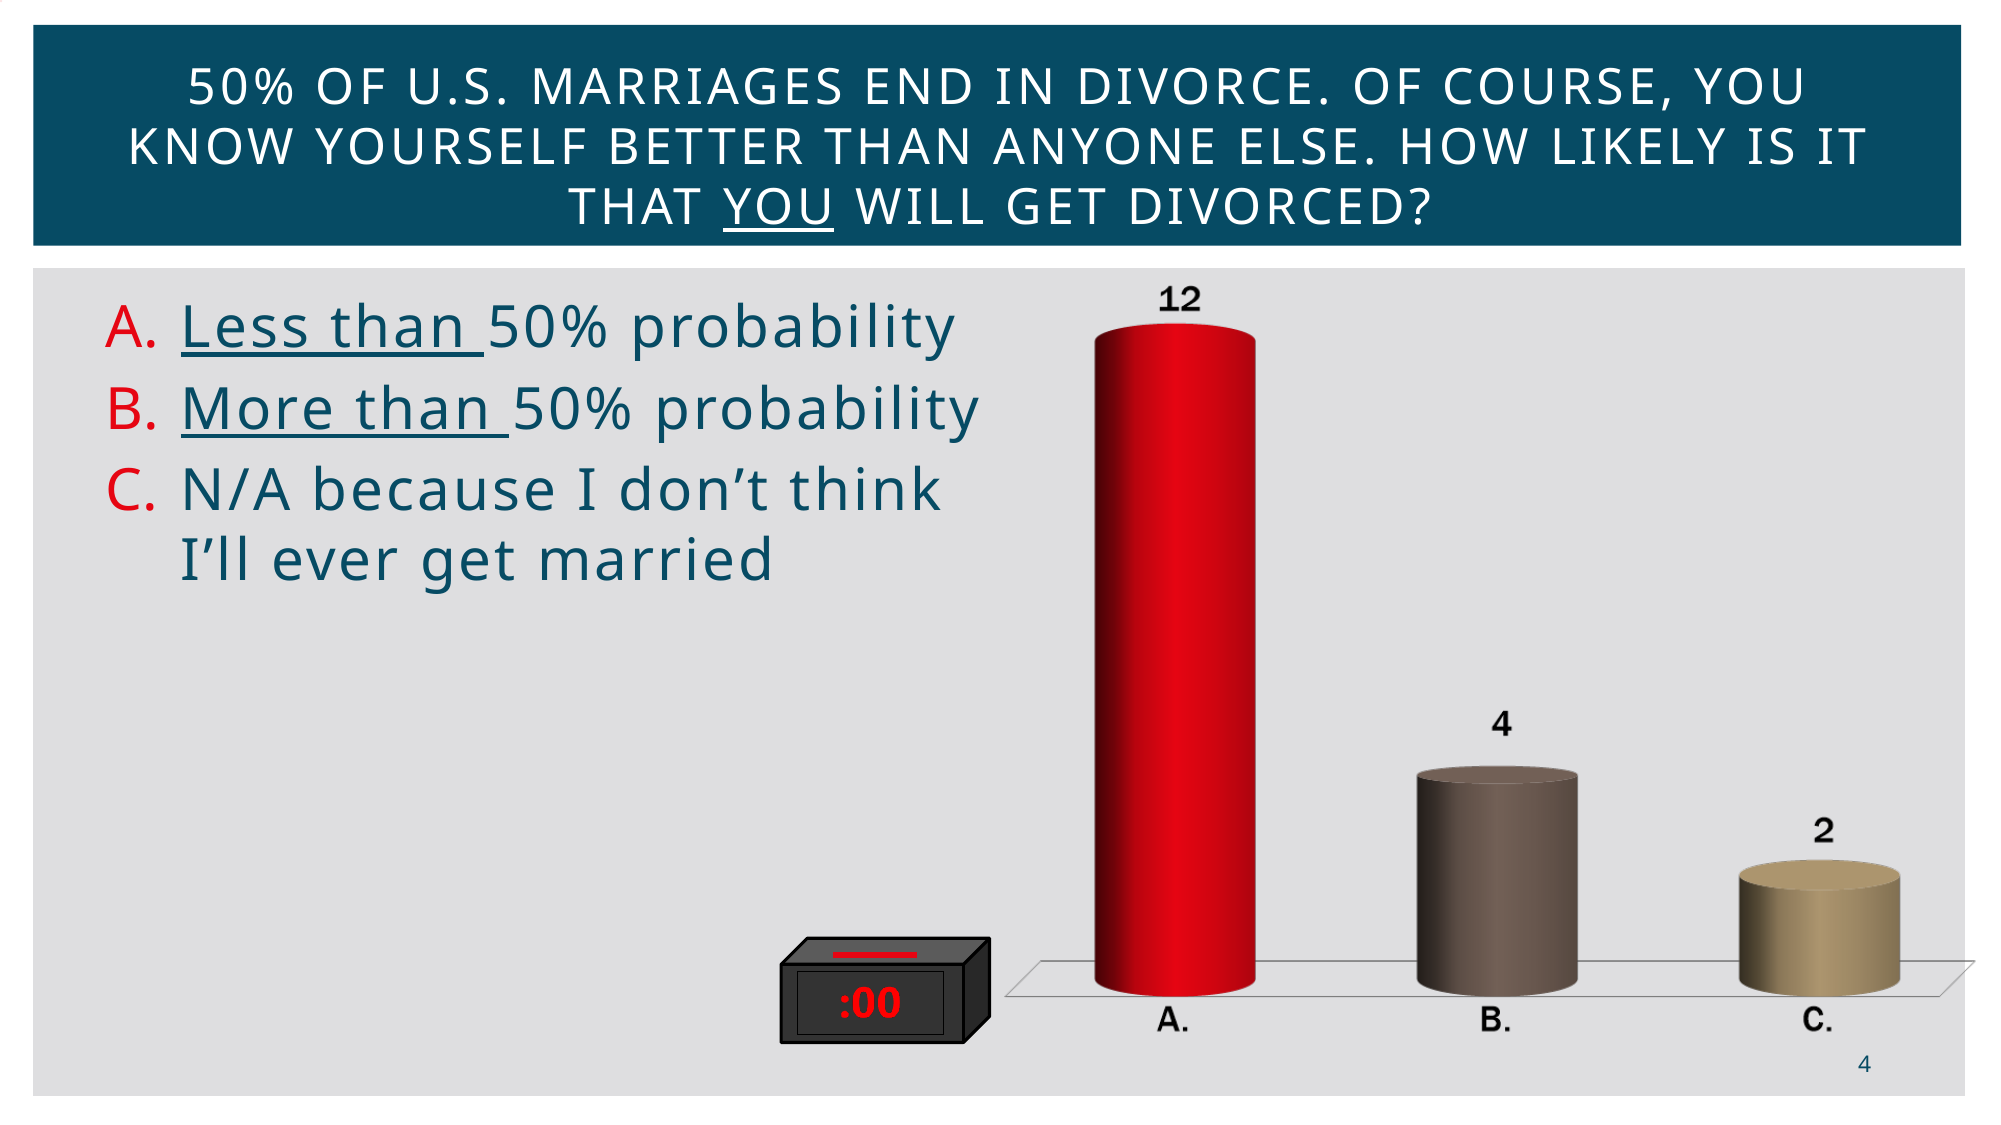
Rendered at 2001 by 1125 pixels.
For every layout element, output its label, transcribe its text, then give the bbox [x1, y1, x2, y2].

text_box [988, 280, 1991, 1044]
title 50% of U.S. marriages end in divorce. Of course, you know yourself better than anyone else. How likely is it that you will get divorced? [83, 58, 1917, 232]
list Less than 50% probability More than 50% probability N/A because I don’t think I’ll ever get married [83, 281, 1000, 1005]
slide_number 4 [1800, 1041, 1930, 1089]
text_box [780, 937, 990, 1043]
